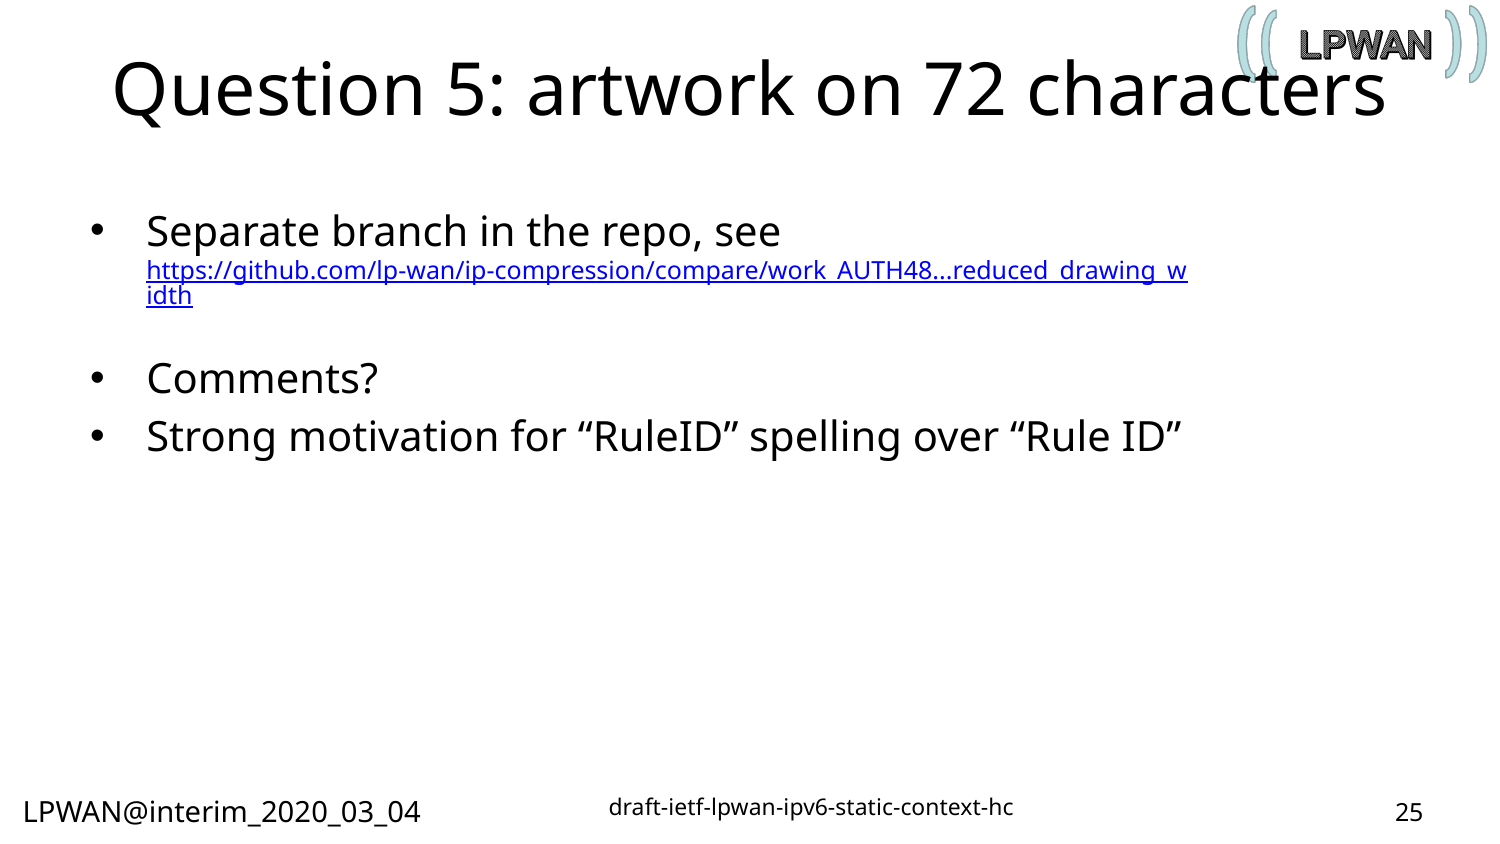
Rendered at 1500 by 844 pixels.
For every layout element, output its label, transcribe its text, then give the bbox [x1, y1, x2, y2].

picture [1237, 5, 1487, 83]
slide_number 25 [1358, 791, 1439, 837]
title Question 5: artwork on 72 characters [75, 33, 1425, 139]
list Separate branch in the repo, see https://github.com/lp-wan/ip-compression/compare/work_AUTH48...reduced_drawing_width Comments? Strong motivation for “RuleID” spelling over “Rule ID” [75, 196, 1208, 784]
